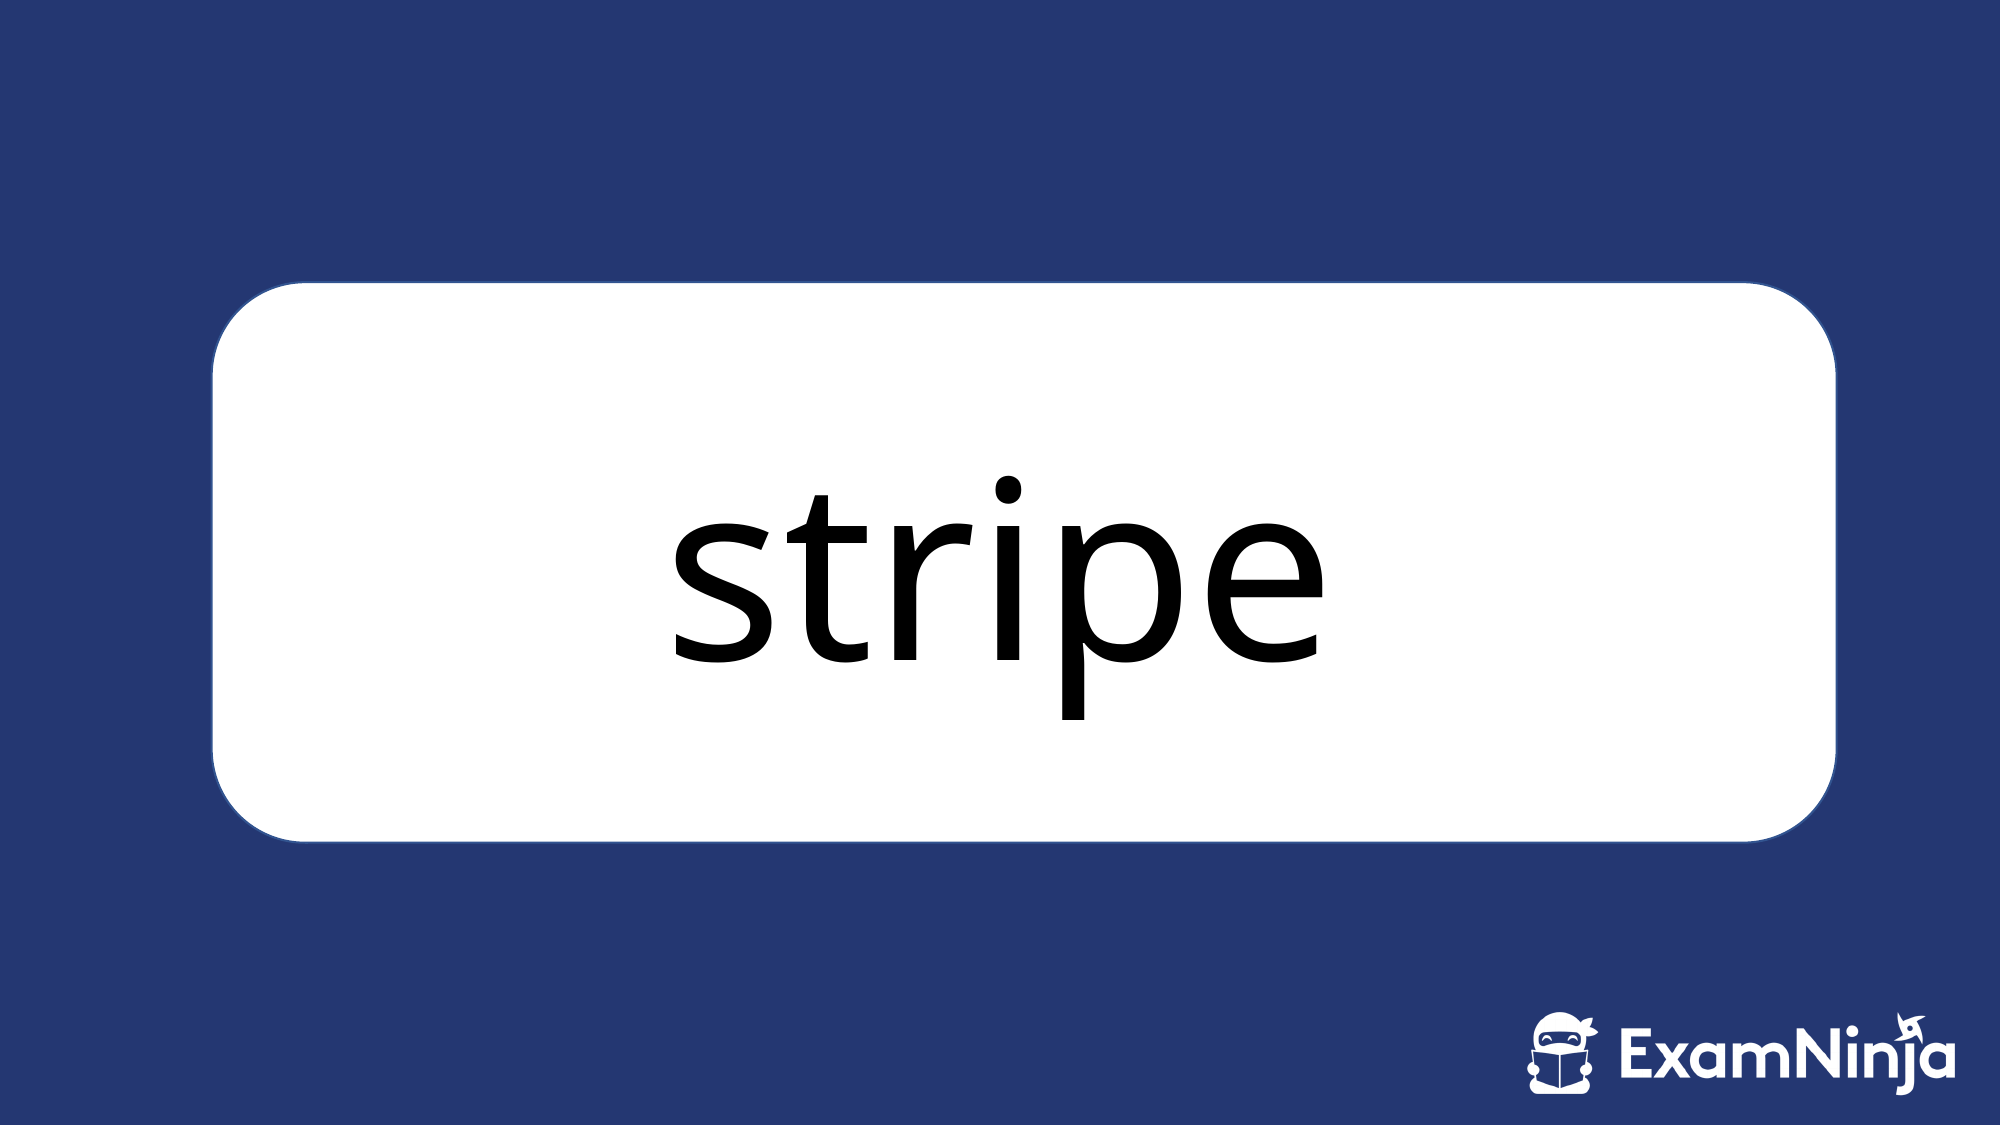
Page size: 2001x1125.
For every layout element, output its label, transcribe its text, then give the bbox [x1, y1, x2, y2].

text_box stripe [143, 403, 1857, 719]
text_box [210, 281, 1838, 403]
picture [1501, 1003, 1979, 1102]
text_box [210, 719, 1838, 844]
